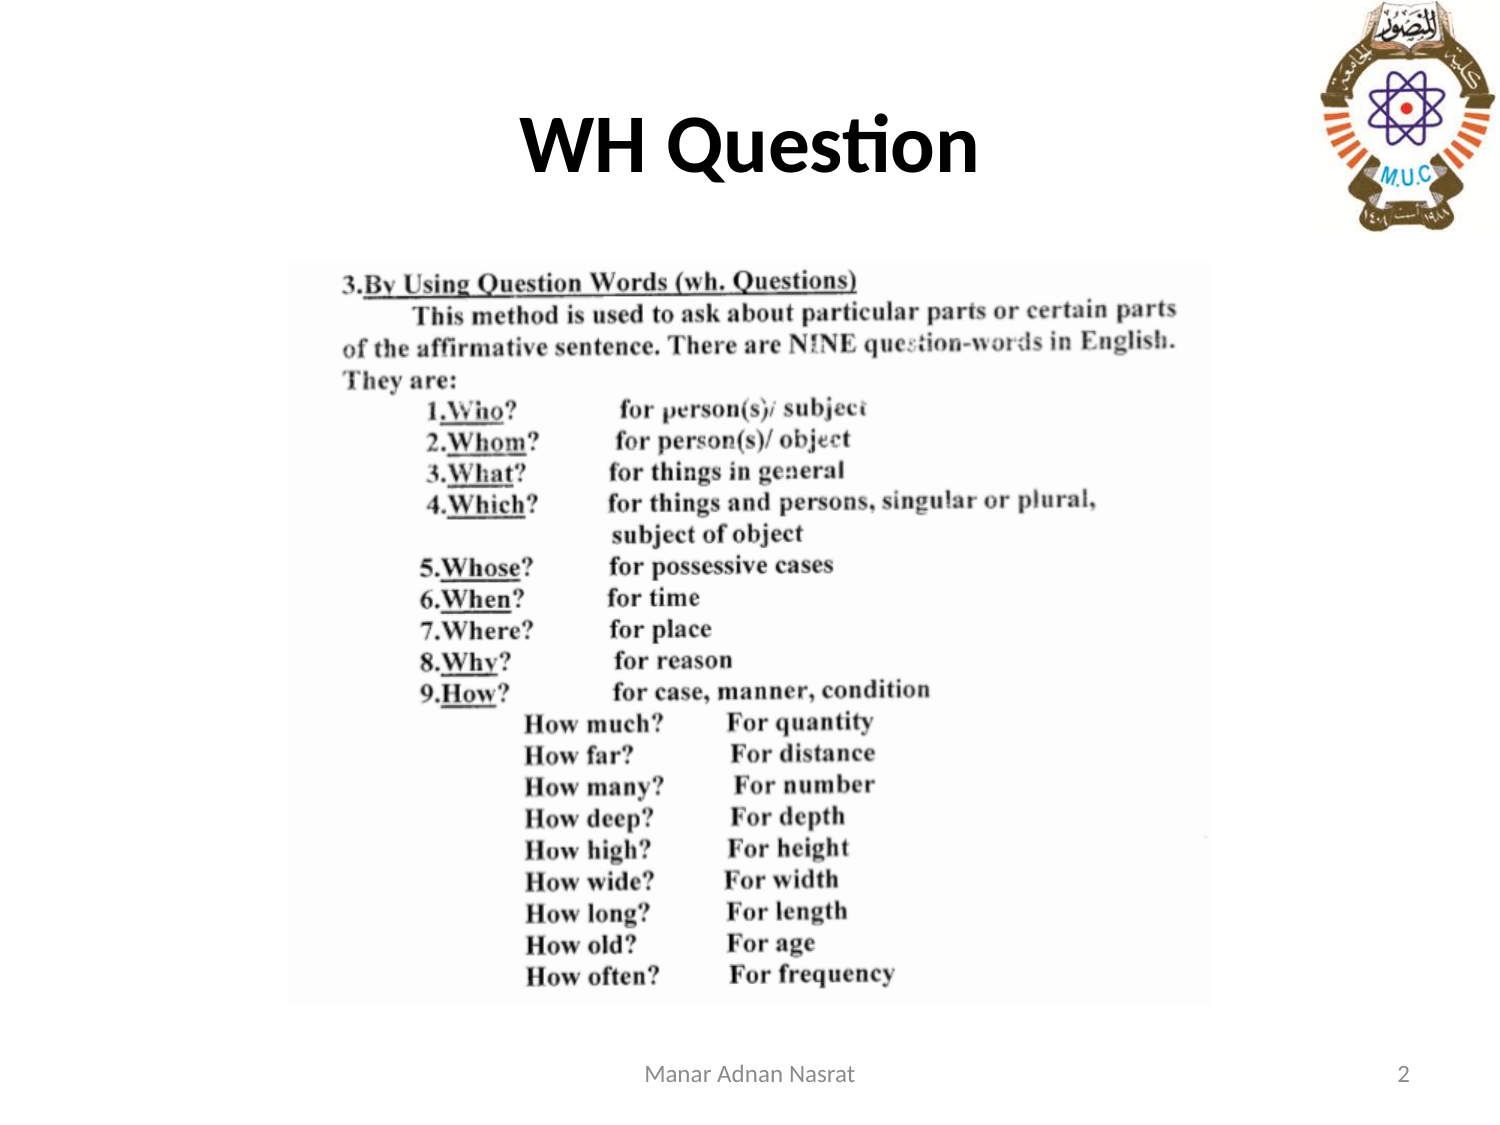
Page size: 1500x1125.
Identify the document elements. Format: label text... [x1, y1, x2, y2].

slide_number 2 [1074, 1042, 1425, 1103]
title WH Question [75, 45, 1307, 233]
footer Manar Adnan Nasrat [512, 1042, 988, 1103]
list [289, 262, 1211, 1006]
picture [1312, 0, 1500, 234]
